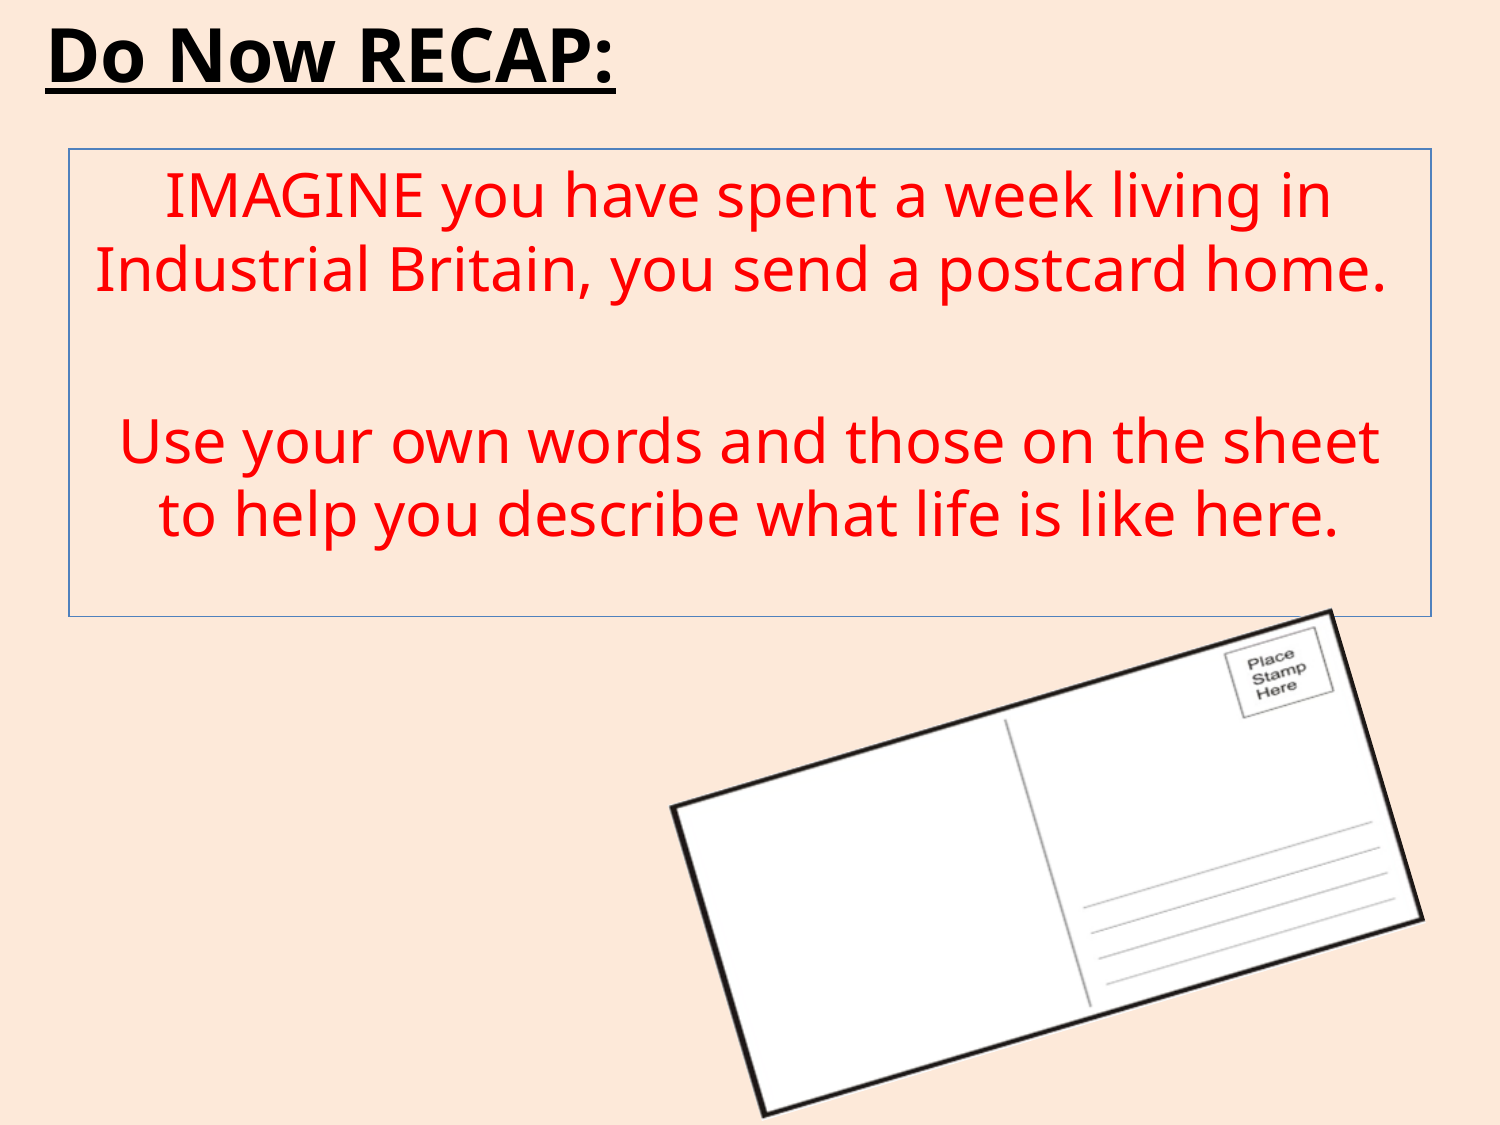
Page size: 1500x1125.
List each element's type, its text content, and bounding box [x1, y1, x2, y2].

text_box IMAGINE you have spent a week living in Industrial Britain, you send a postcard home. Use your own words and those on the sheet to help you describe what life is like here. [68, 148, 1431, 617]
text_box Do Now RECAP: [30, 0, 691, 105]
picture [667, 607, 1426, 1121]
